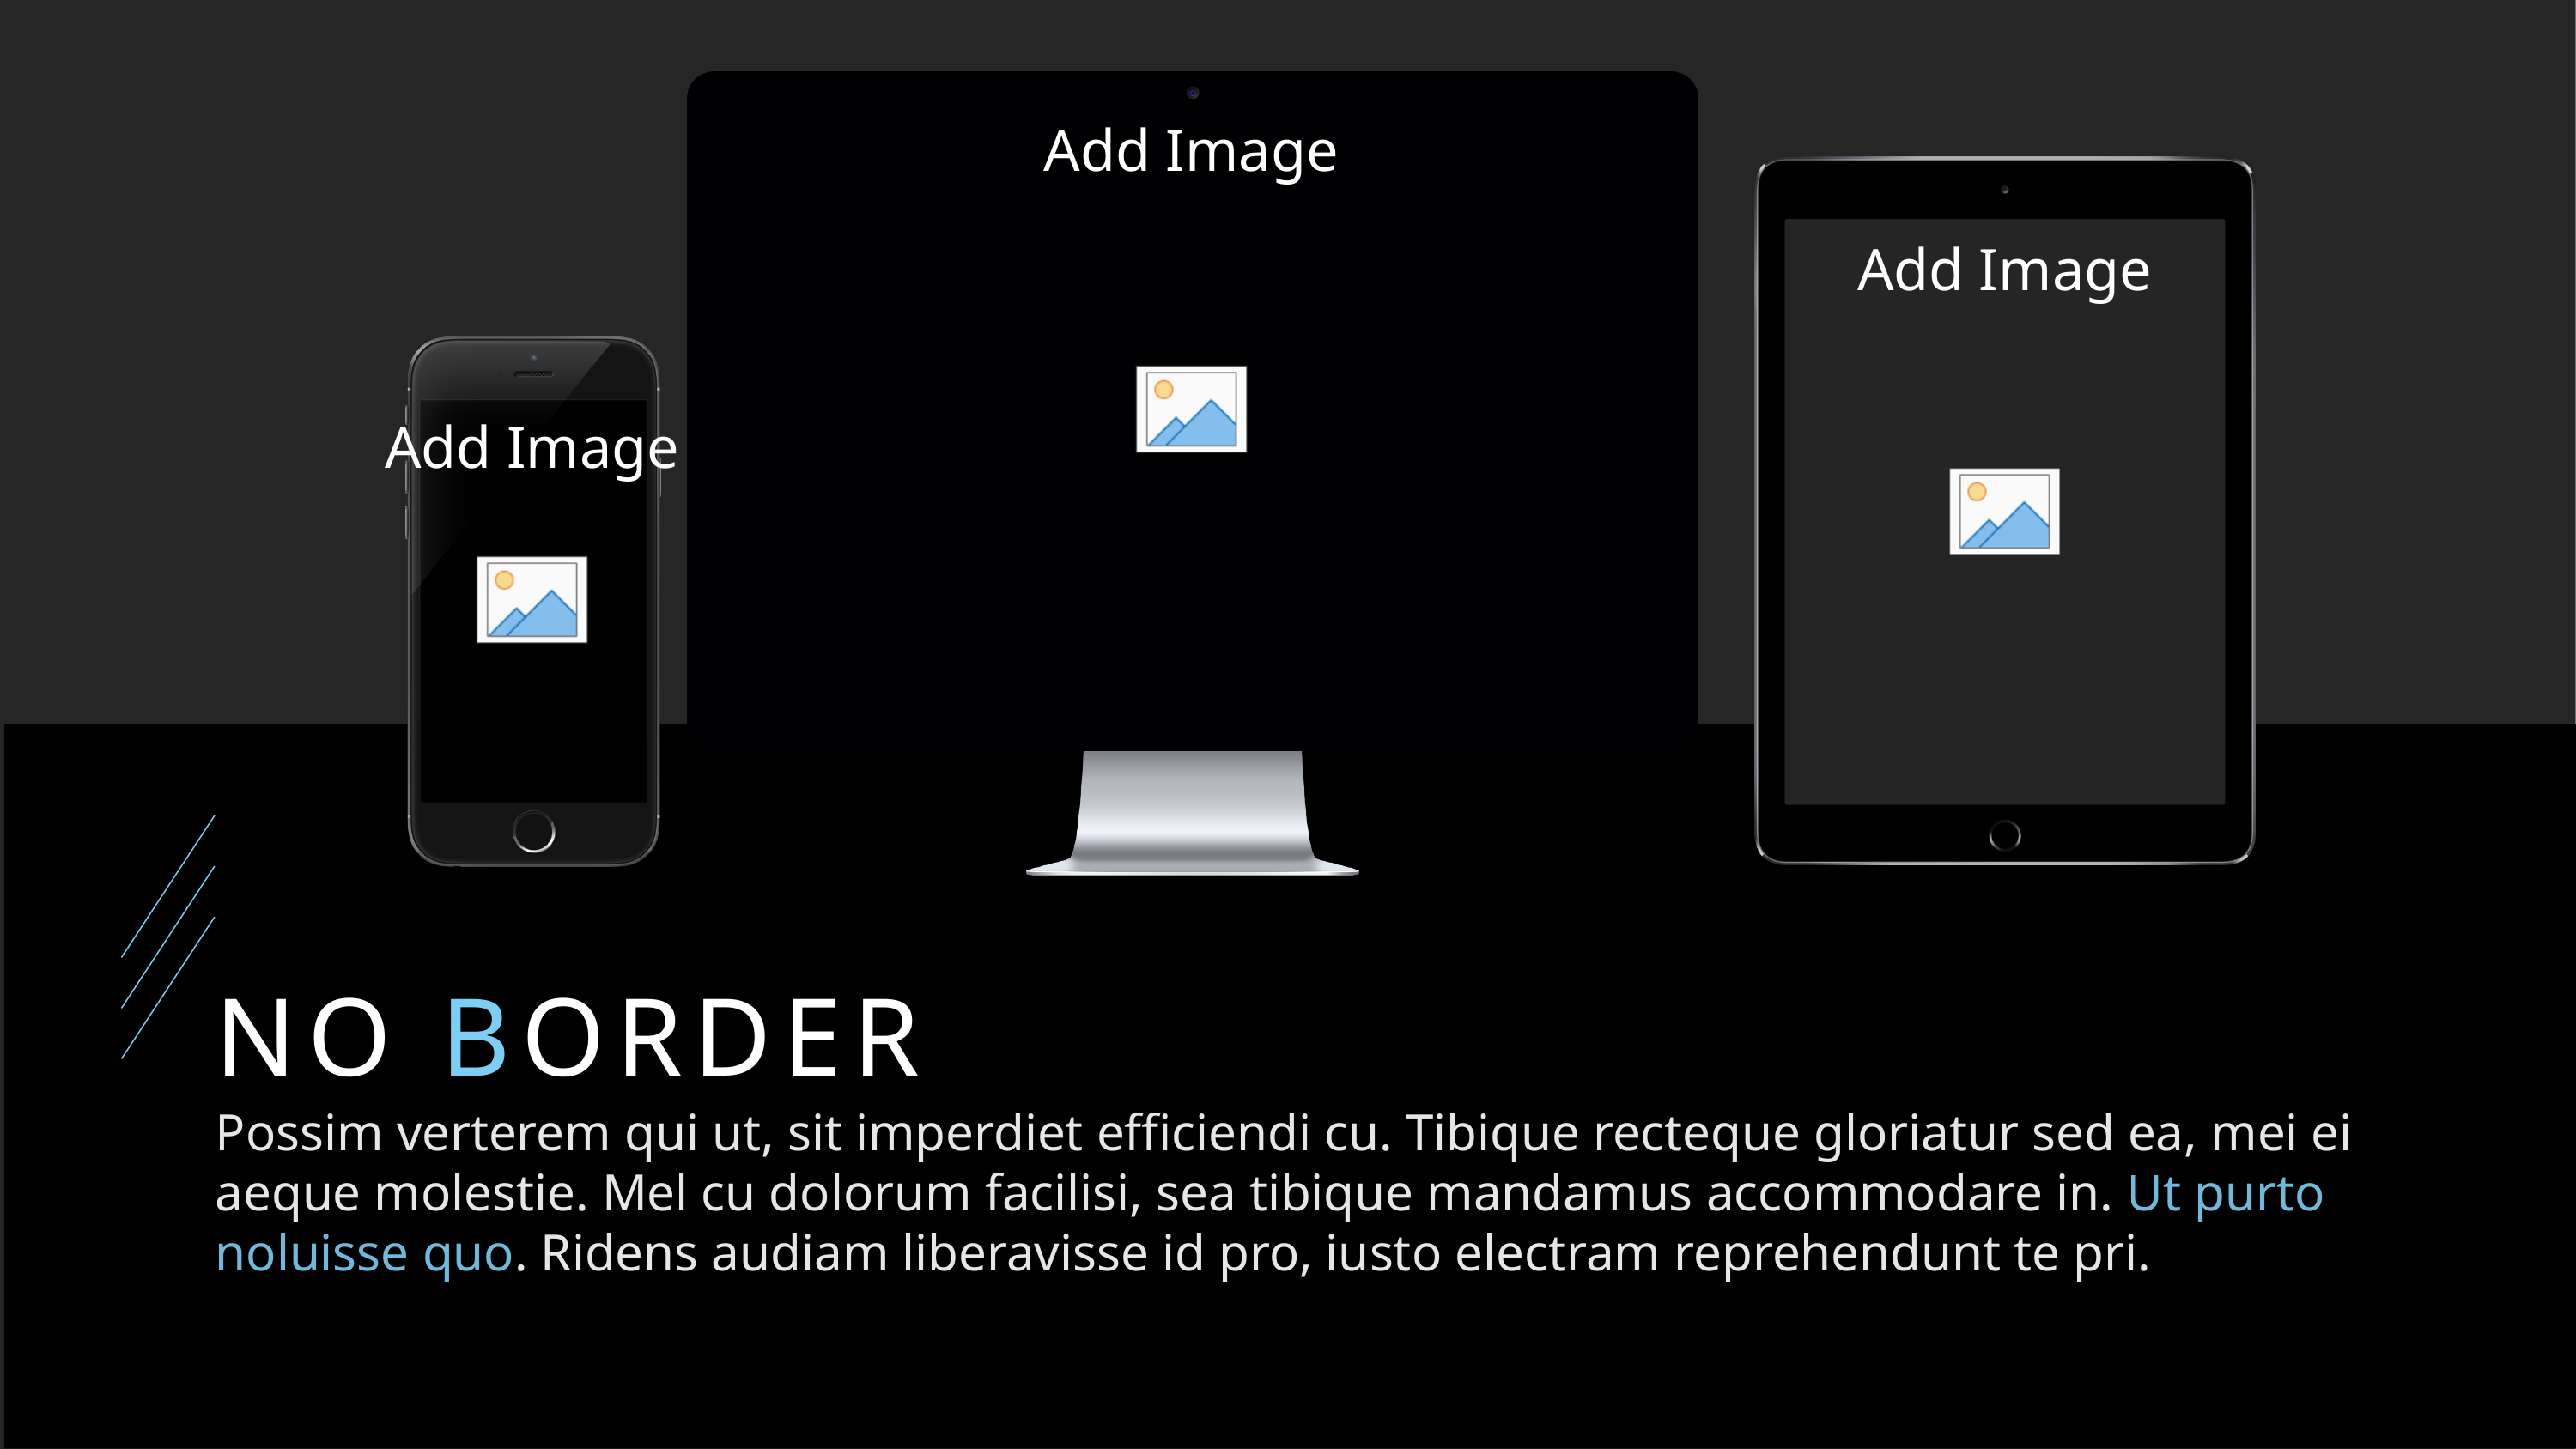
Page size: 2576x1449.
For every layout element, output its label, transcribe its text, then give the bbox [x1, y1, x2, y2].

picture [405, 440, 410, 451]
picture [405, 71, 2256, 897]
list Possim verterem qui ut, sit imperdiet efficiendi cu. Tibique recteque gloriatur sed ea, mei ei aeque molestie. Mel cu dolorum facilisi, sea tibique mandamus accommodare in. Ut purto noluisse quo. Ridens audiam liberavisse id pro, iusto electram reprehendunt te pri. [192, 1088, 2475, 1363]
title NO BORDER [192, 957, 2475, 1088]
